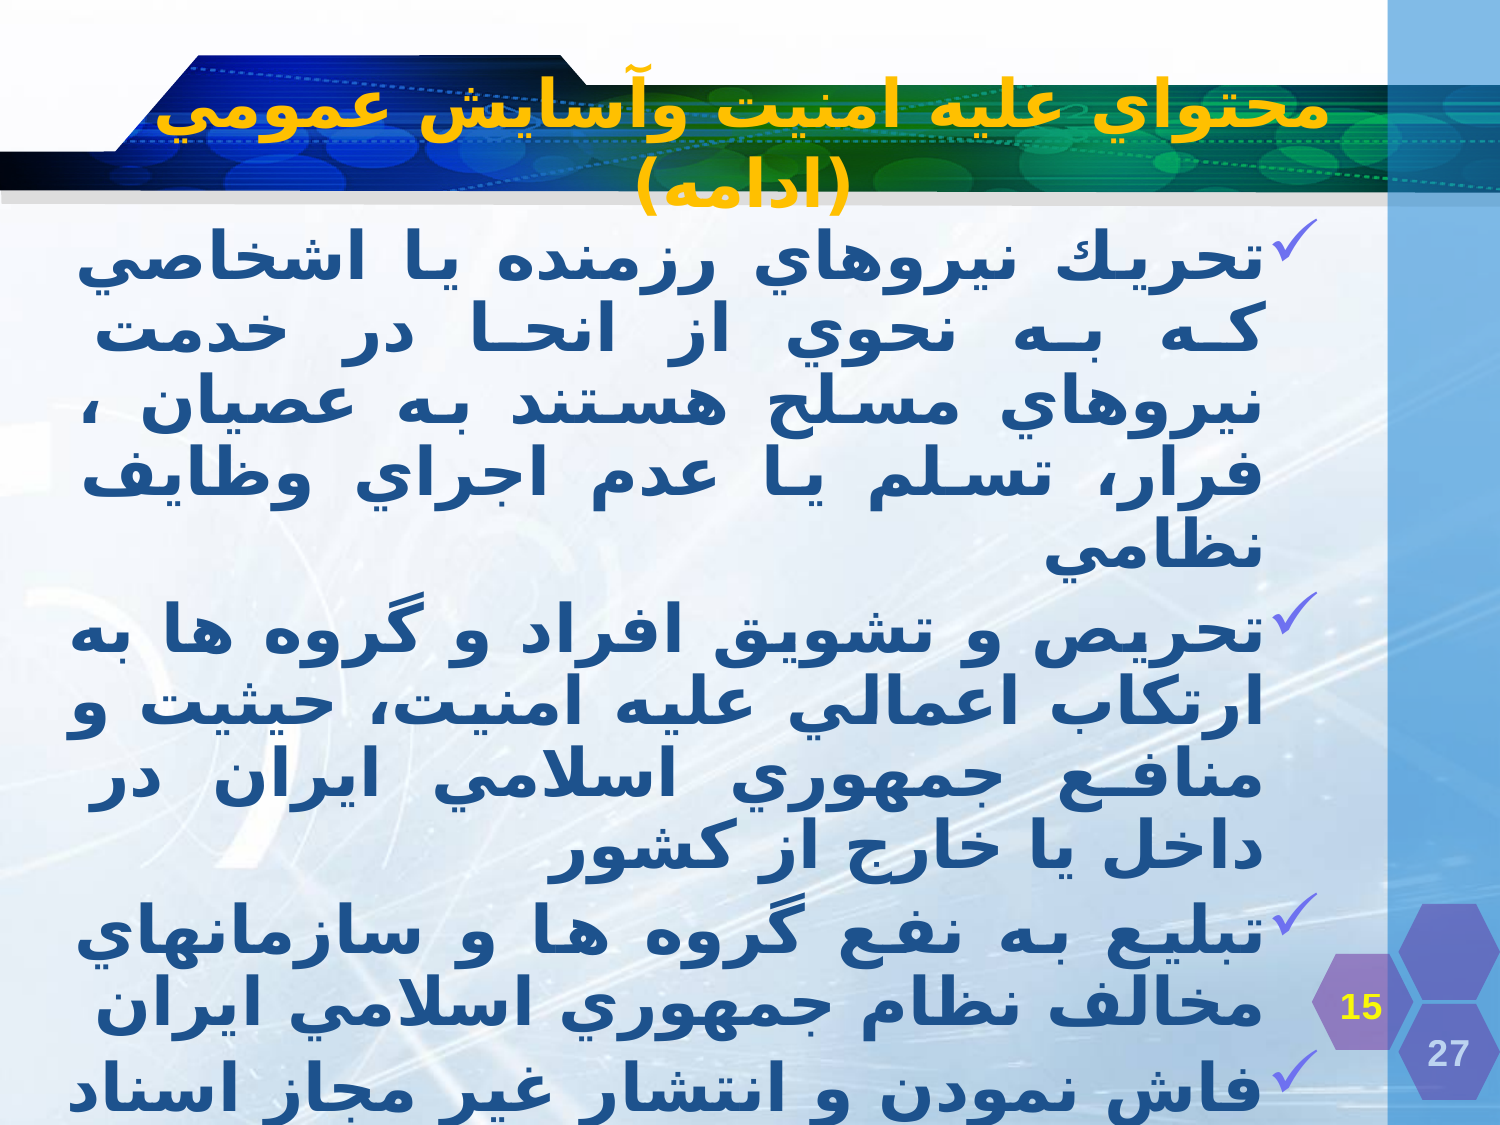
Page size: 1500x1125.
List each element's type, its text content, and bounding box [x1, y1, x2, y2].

list تحريك نيروهاي رزمنده يا اشخاصي كه به نحوي از انحا در خدمت نيروهاي مسلح هستند به عصيان ، فرار، تسلم يا عدم اجراي وظايف نظامي تحريص و تشويق افراد و گروه ها به ارتكاب اعمالي عليه امنيت، حيثيت و منافع جمهوري اسلامي ايران در داخل يا خارج از كشور تبليع به نفع گروه ها و سازمانهاي مخالف نظام جمهوري اسلامي ايران فاش نمودن و انتشار غير مجاز اسناد و دستورها و مسايل محرمانه و سري دولتي و عمومي فاش نمودن و انتشار غير مجاز اسرار نيروهاي مسلح [50, 214, 1338, 1058]
title محتواي عليه امنيت وآسايش عمومي (ادامه) [99, 95, 1388, 188]
text_box 27 [1412, 1021, 1488, 1082]
text_box 15 [1324, 974, 1400, 1035]
picture [0, 0, 1500, 1125]
